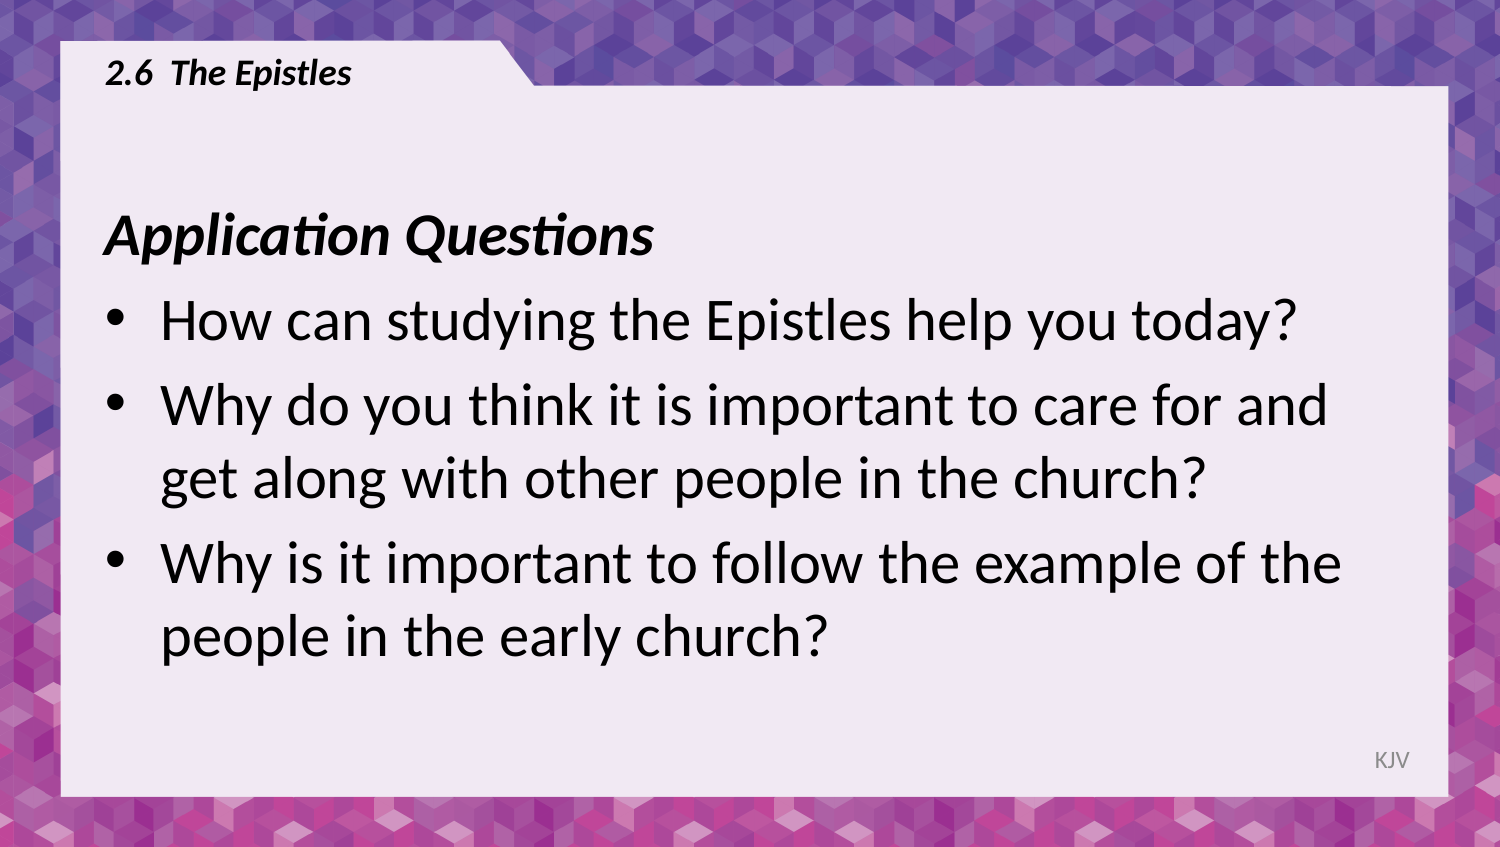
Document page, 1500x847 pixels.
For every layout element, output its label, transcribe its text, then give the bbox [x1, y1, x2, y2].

footer KJV [950, 736, 1425, 782]
picture [0, 0, 1500, 847]
list Application Questions How can studying the Epistles help you today? Why do you think it is important to care for and get along with other people in the church? Why is it important to follow the example of the people in the early church? [89, 141, 1403, 722]
title 2.6 The Epistles [89, 33, 1420, 108]
